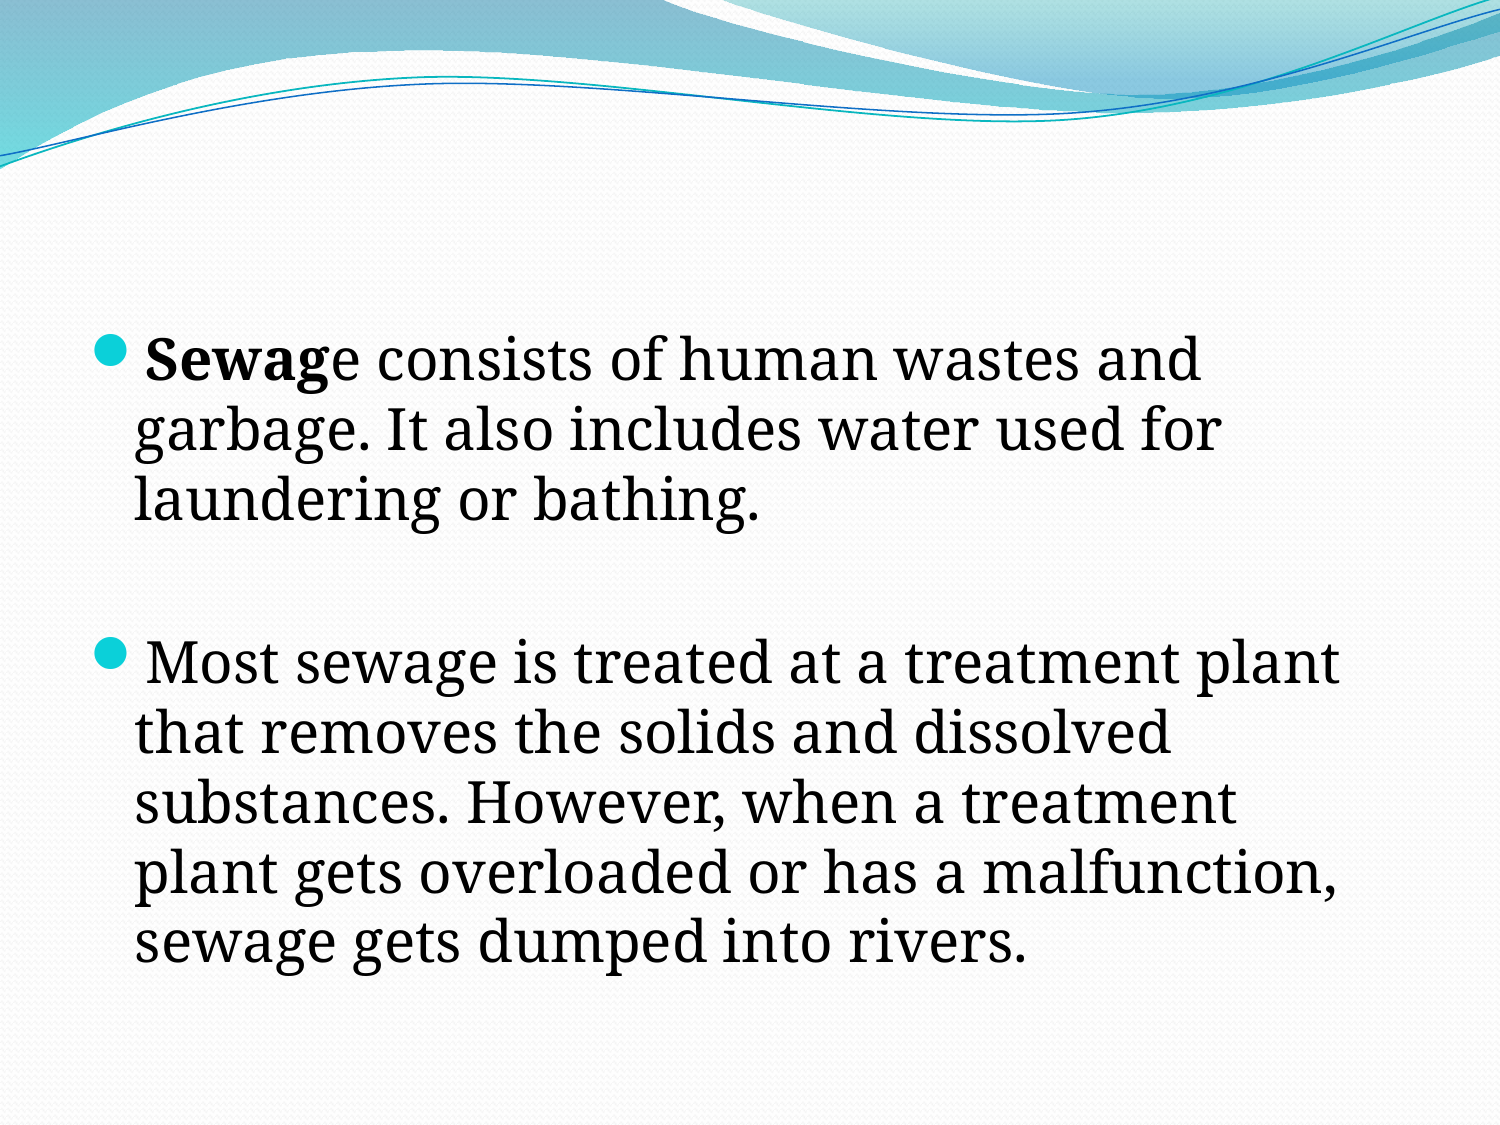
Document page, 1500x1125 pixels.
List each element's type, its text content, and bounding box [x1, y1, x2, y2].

list Sewage consists of human wastes and garbage. It also includes water used for laundering or bathing. Most sewage is treated at a treatment plant that removes the solids and dissolved substances. However, when a treatment plant gets overloaded or has a malfunction, sewage gets dumped into rivers. [75, 314, 1407, 1043]
